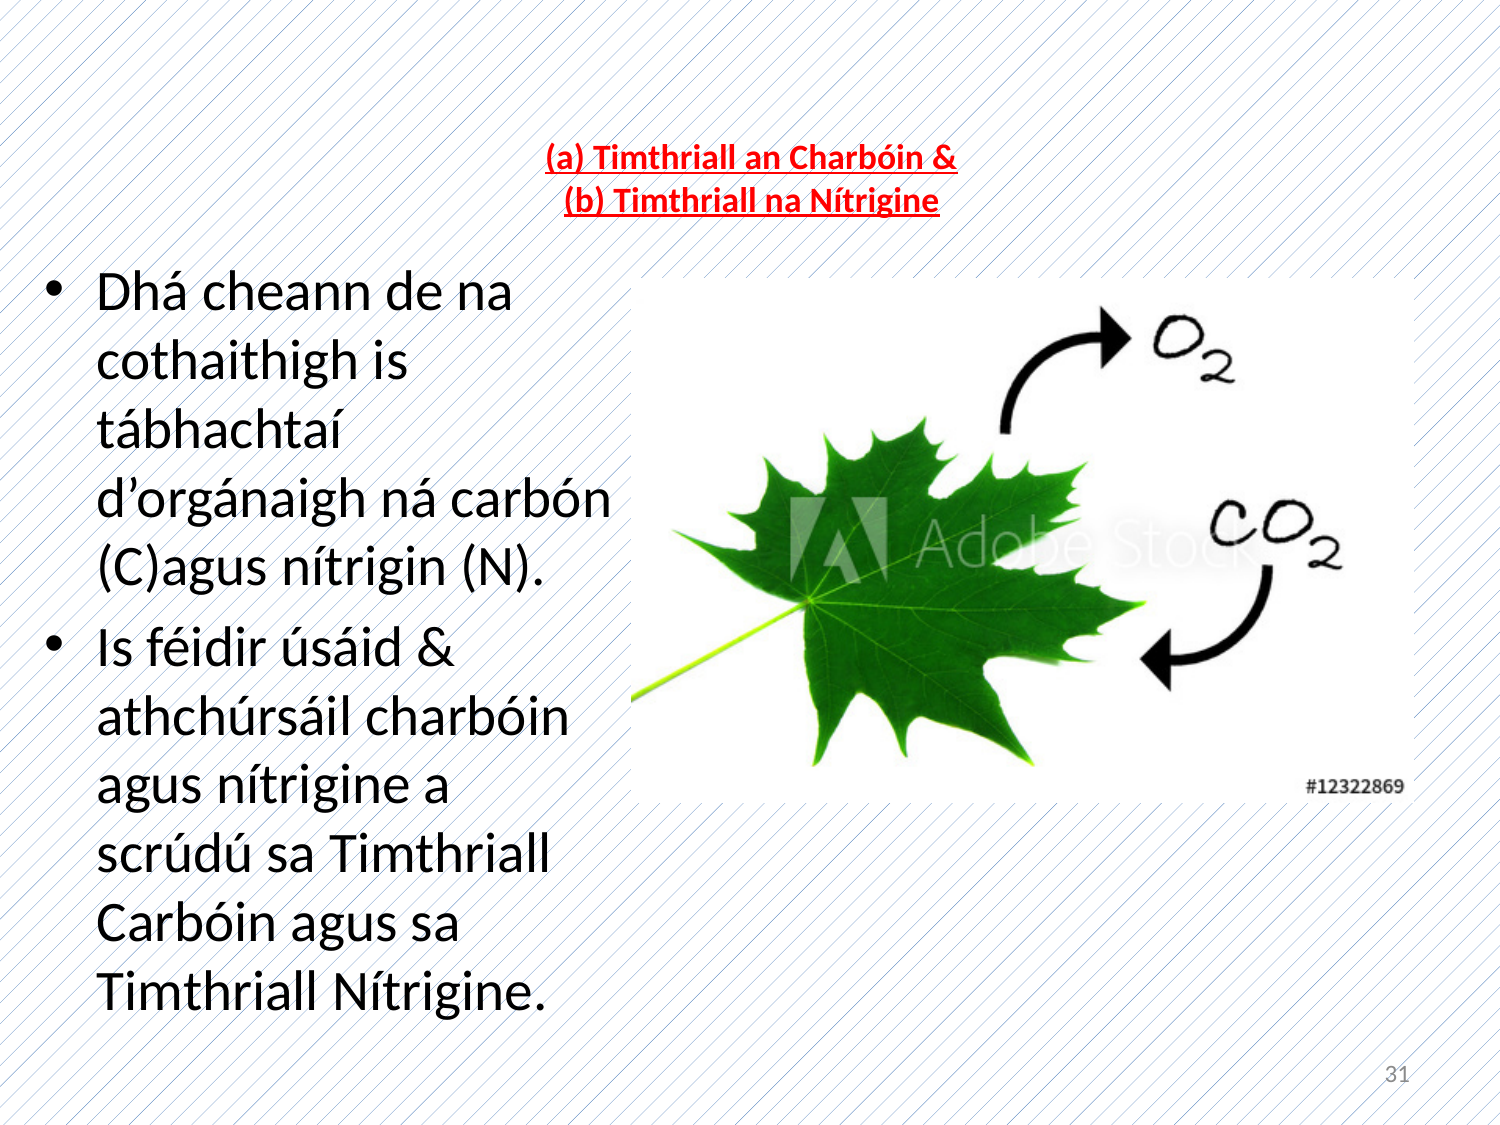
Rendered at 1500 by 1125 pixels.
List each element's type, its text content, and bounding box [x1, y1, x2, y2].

list Dhá cheann de na cothaithigh is tábhachtaí d’orgánaigh ná carbón (C)agus nítrigin (N). Is féidir úsáid & athchúrsáil charbóin agus nítrigine a scrúdú sa Timthriall Carbóin agus sa Timthriall Nítrigine. [29, 245, 632, 1094]
title (a) Timthriall an Charbóin & (b) Timthriall na Nítrigine [76, 125, 1427, 313]
slide_number 31 [1074, 1042, 1425, 1103]
picture [631, 278, 1414, 803]
